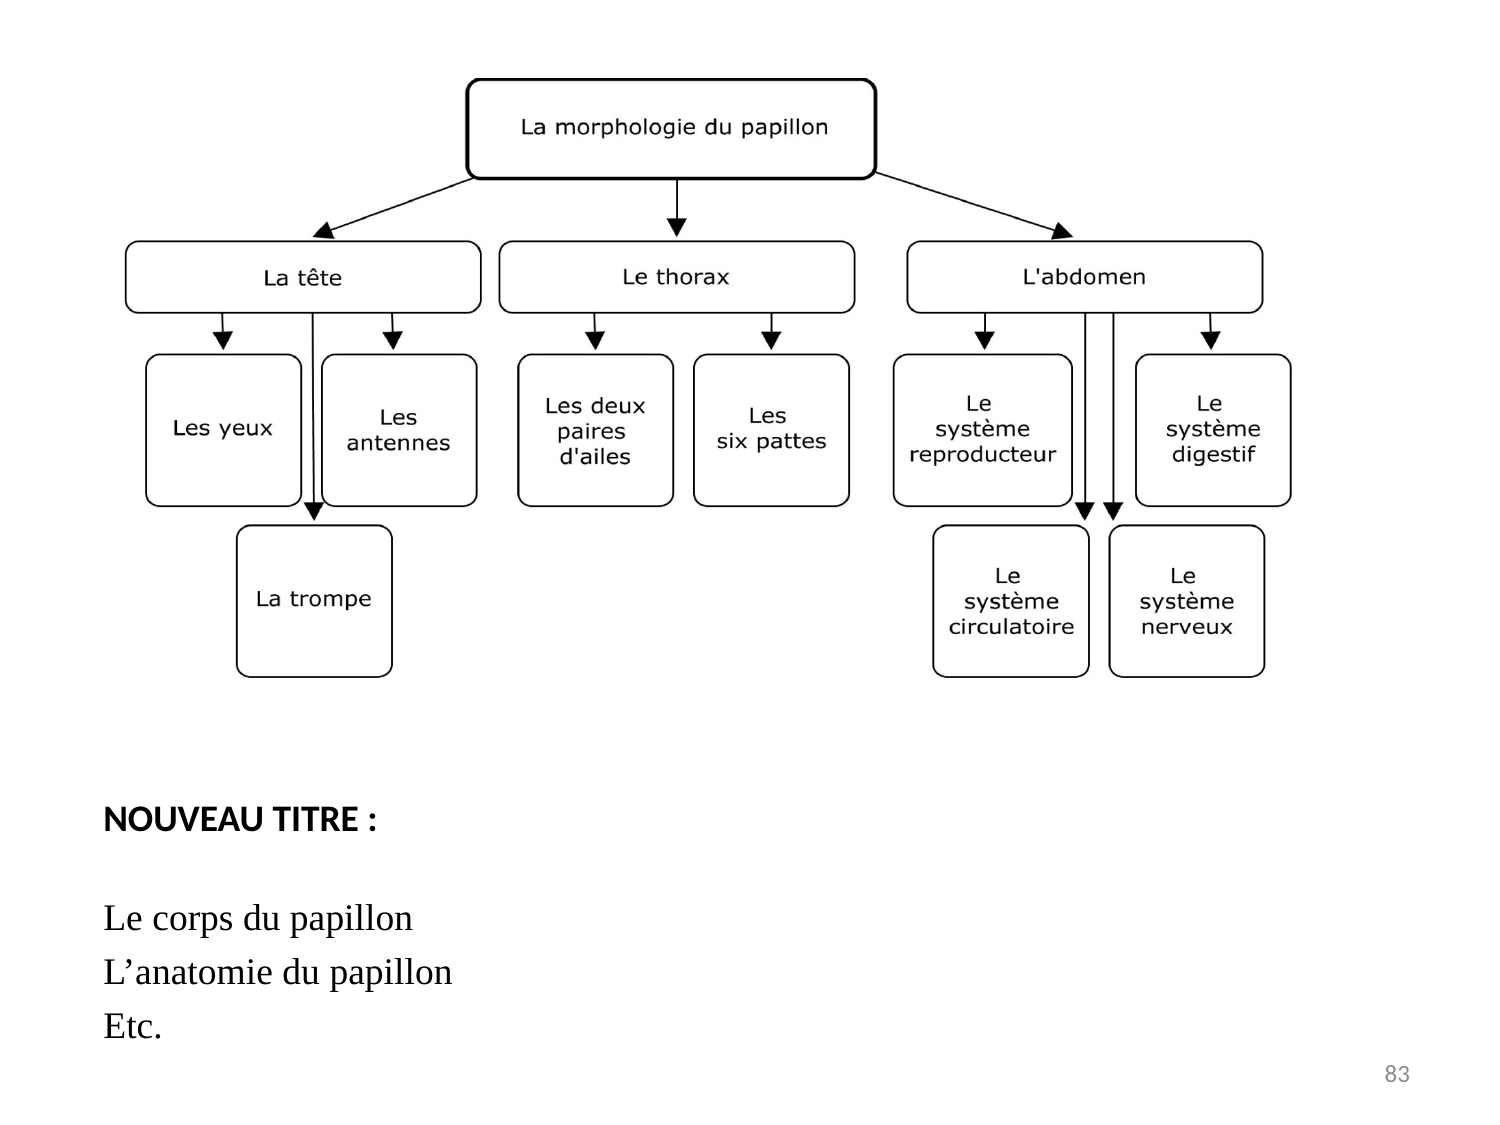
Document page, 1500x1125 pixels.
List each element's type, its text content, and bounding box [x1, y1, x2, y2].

text_box NOUVEAU TITRE : Le corps du papillon L’anatomie du papillon Etc. [88, 786, 526, 1099]
slide_number 83 [1074, 1042, 1425, 1103]
picture [123, 77, 1294, 681]
